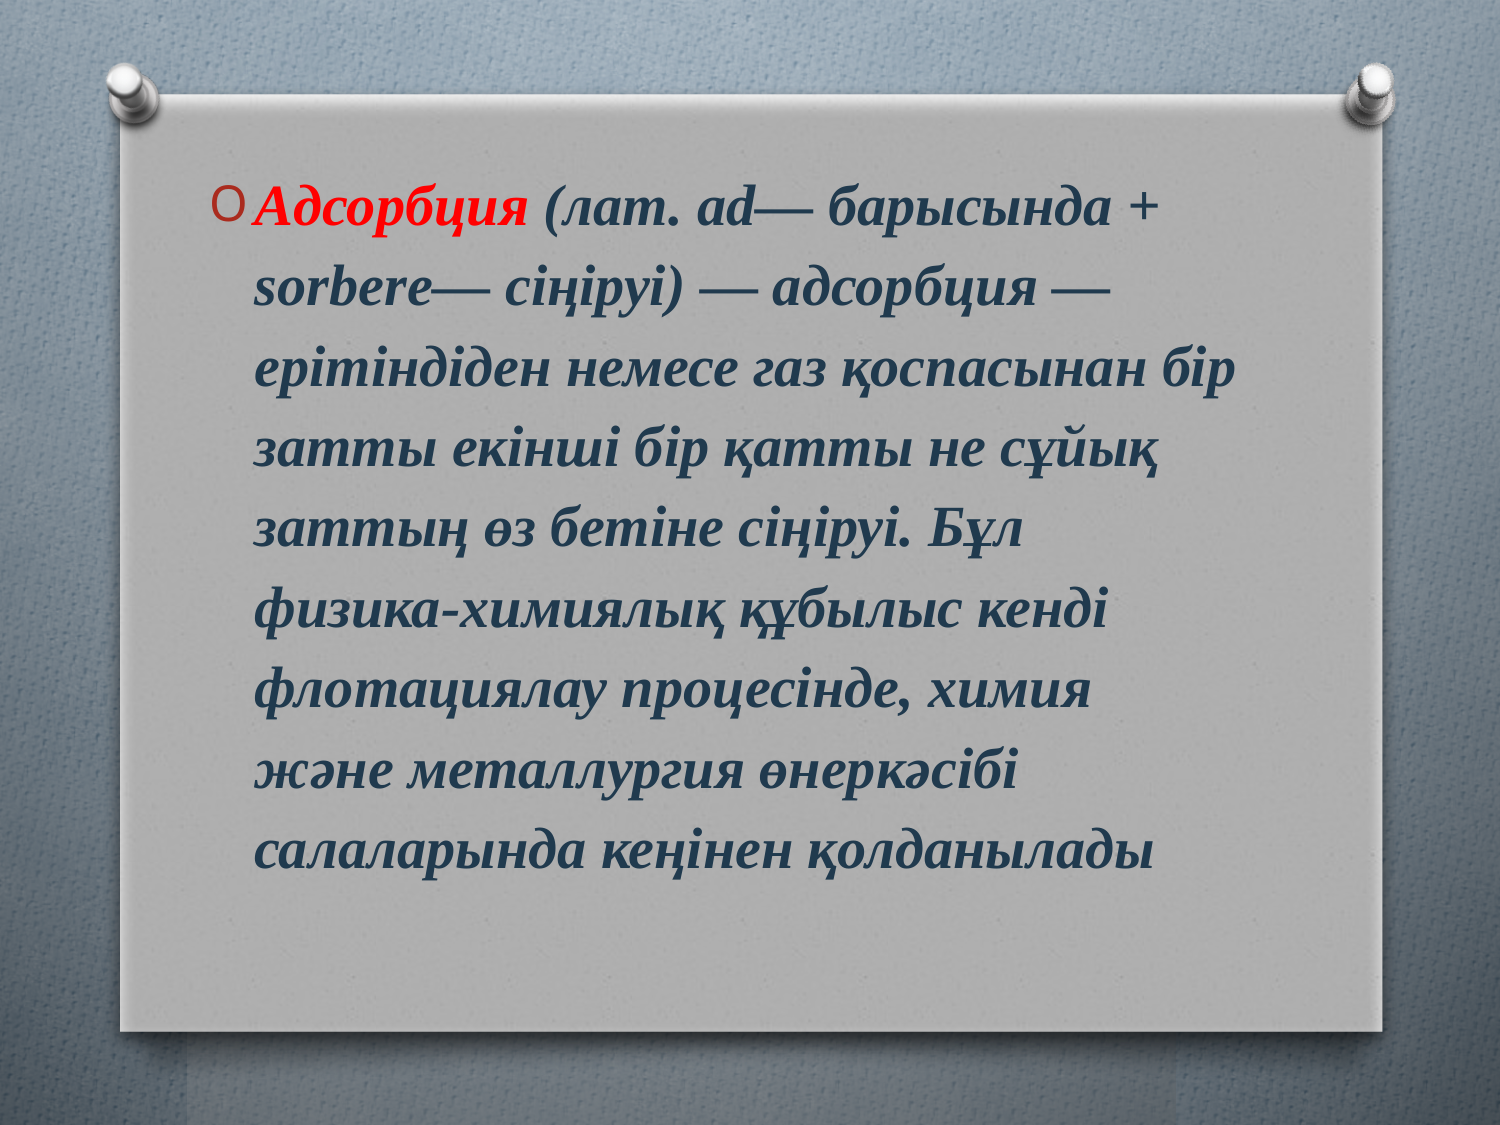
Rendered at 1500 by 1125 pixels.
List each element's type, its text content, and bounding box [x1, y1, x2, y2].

picture [1317, 35, 1439, 156]
picture [75, 31, 197, 152]
list Адсорбция (лат. ad— барысында + sorbere— сіңіруі) — адсорбция — ерітіндіден немесе газ қоспасынан бір затты екінші бір қатты не сұйық заттың өз бетіне сіңіруі. Бұл физика-химиялық құбылыс кенді флотациялау процесінде, химия және металлургия өнеркәсібі салаларында кеңінен қолданылады [194, 148, 1257, 977]
